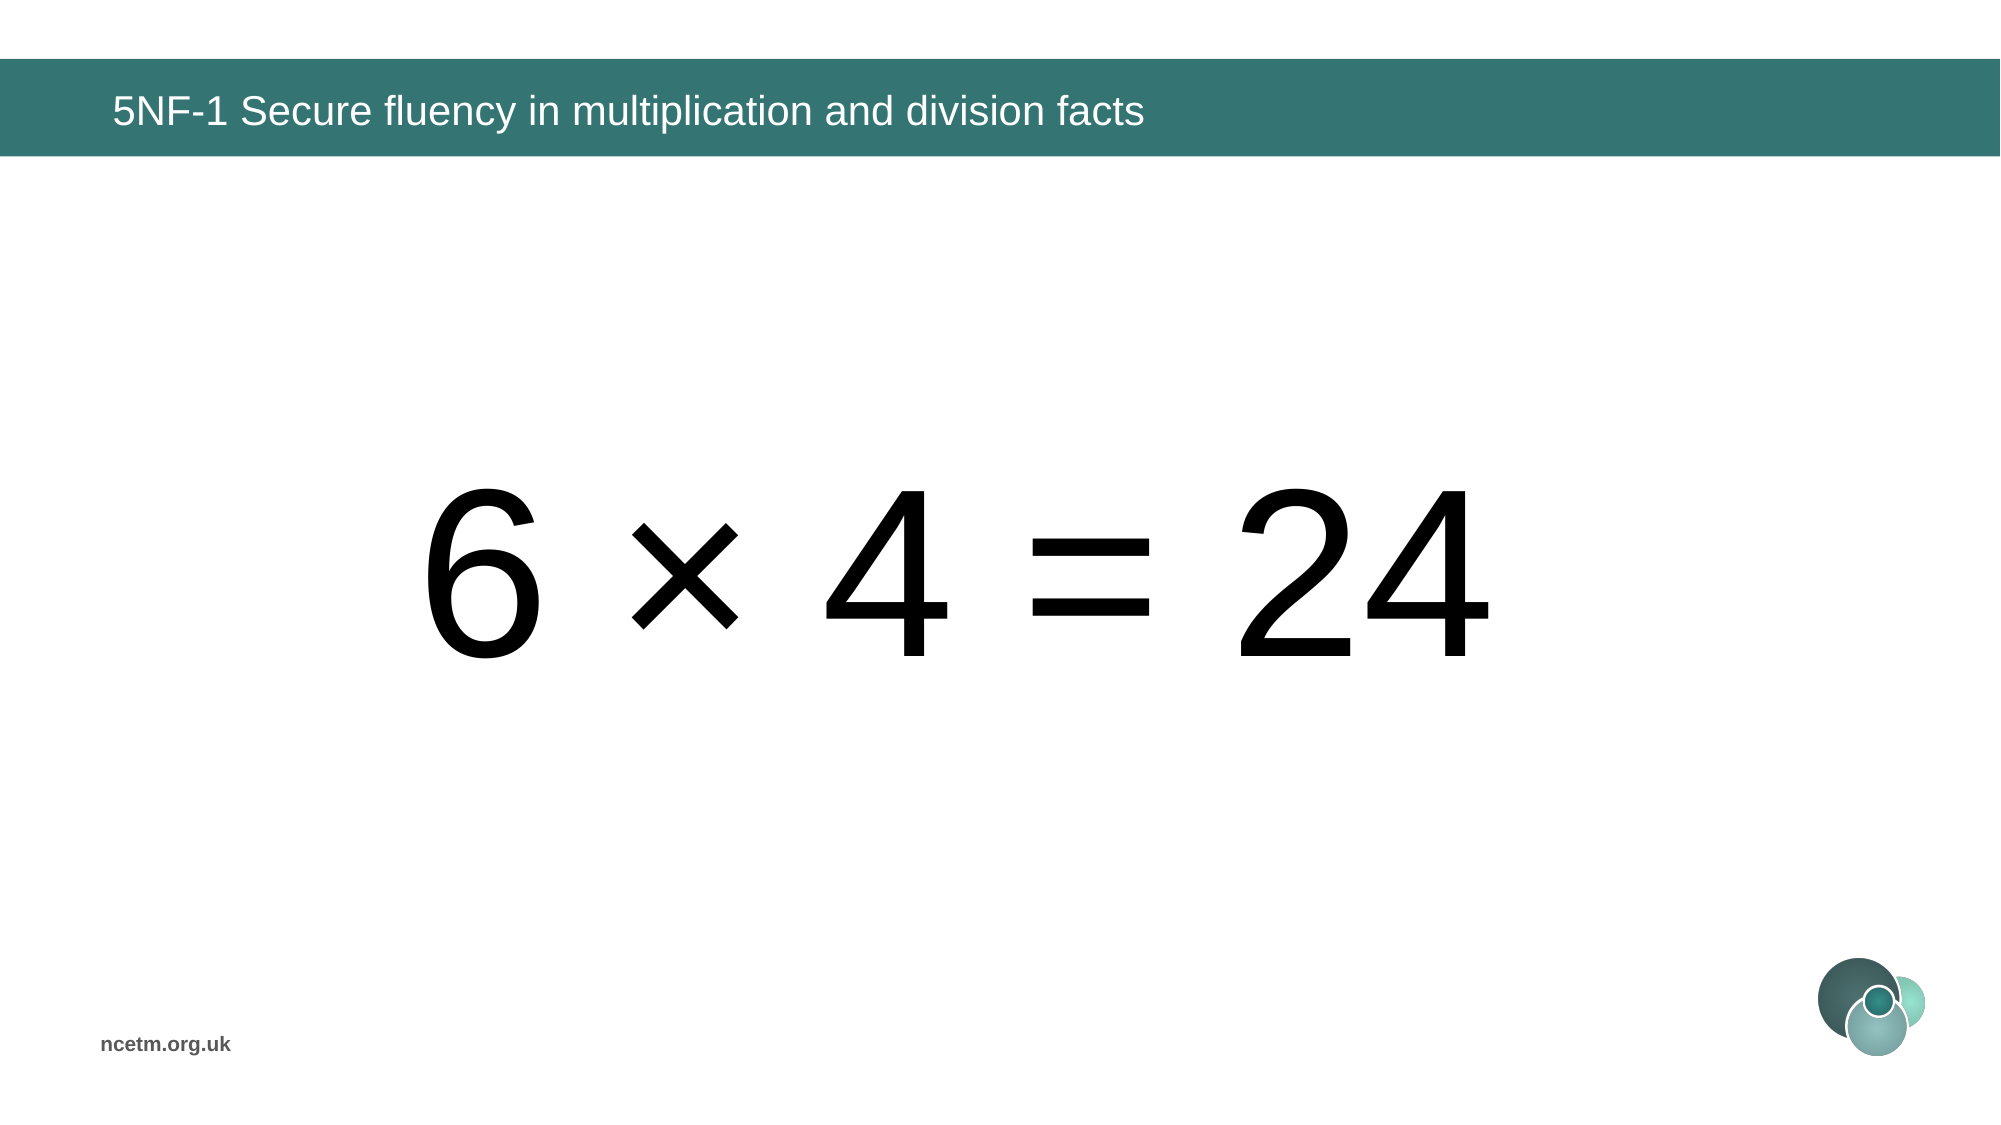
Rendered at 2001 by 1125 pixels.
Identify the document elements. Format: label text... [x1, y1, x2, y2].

picture [1818, 958, 1925, 1056]
title 5NF-1 Secure fluency in multiplication and division facts [97, 76, 1945, 147]
text_box 24 [1214, 409, 1511, 712]
text_box 6 × 4 = [401, 409, 1214, 712]
